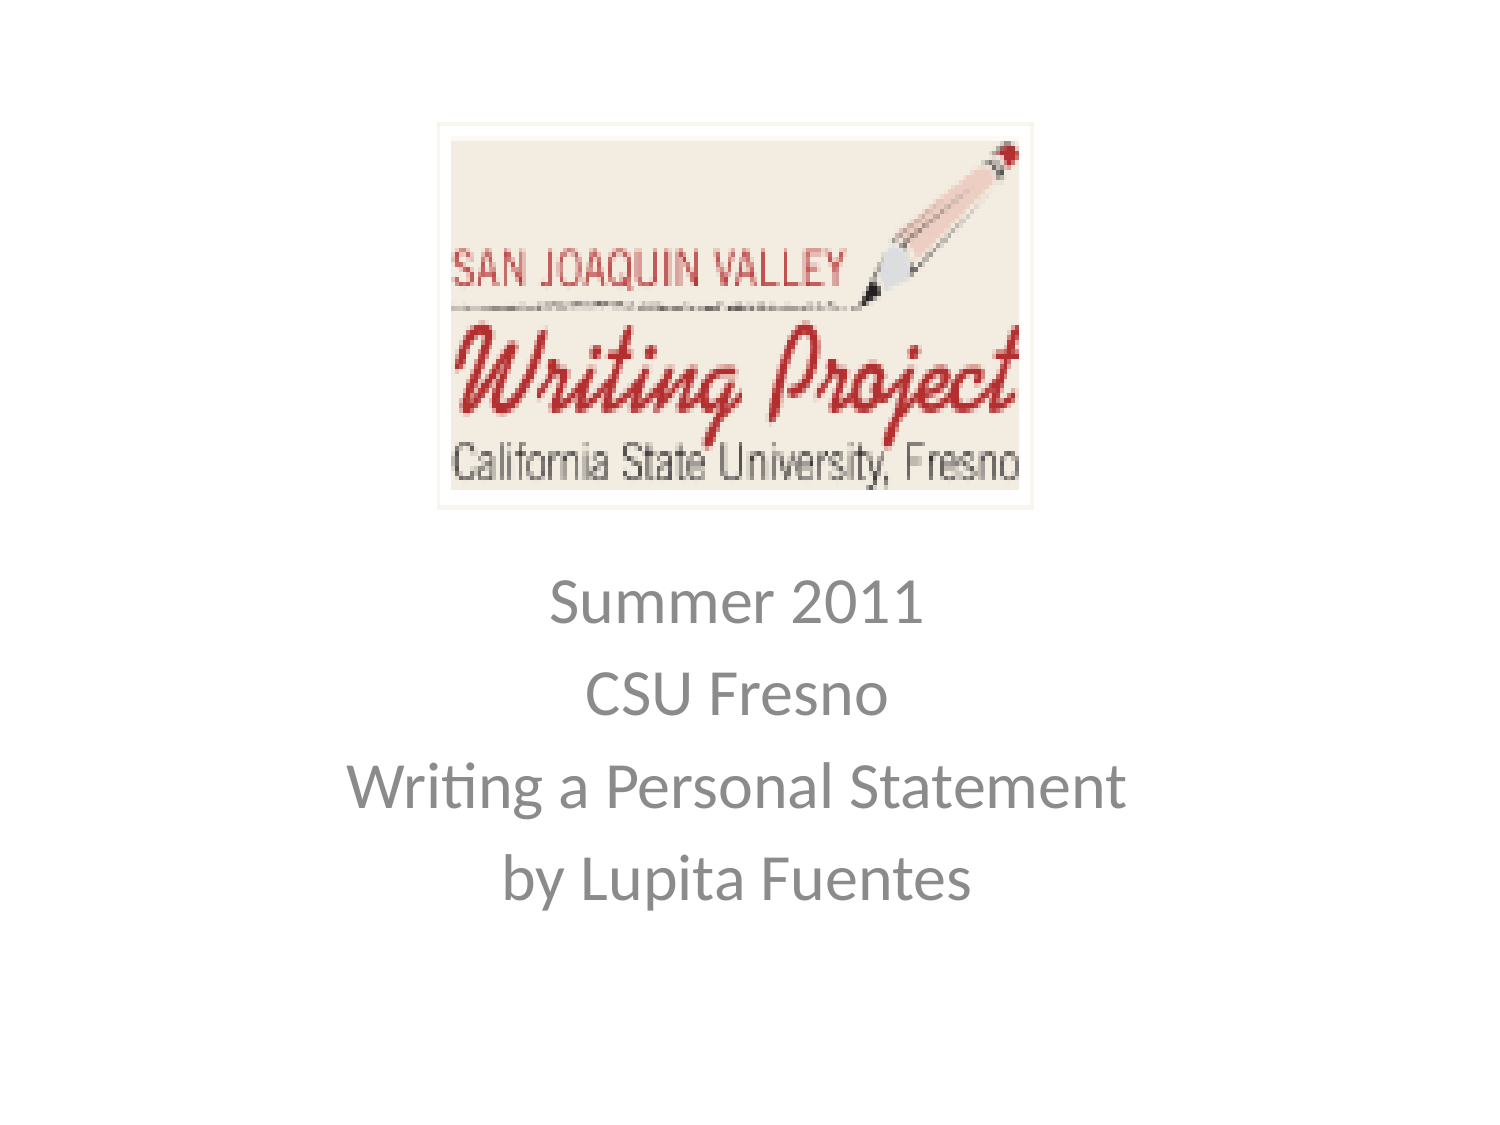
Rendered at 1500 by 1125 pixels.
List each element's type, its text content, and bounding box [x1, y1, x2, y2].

subtitle Summer 2011 CSU Fresno Writing a Personal Statement by Lupita Fuentes [212, 549, 1263, 925]
picture [437, 121, 1034, 510]
